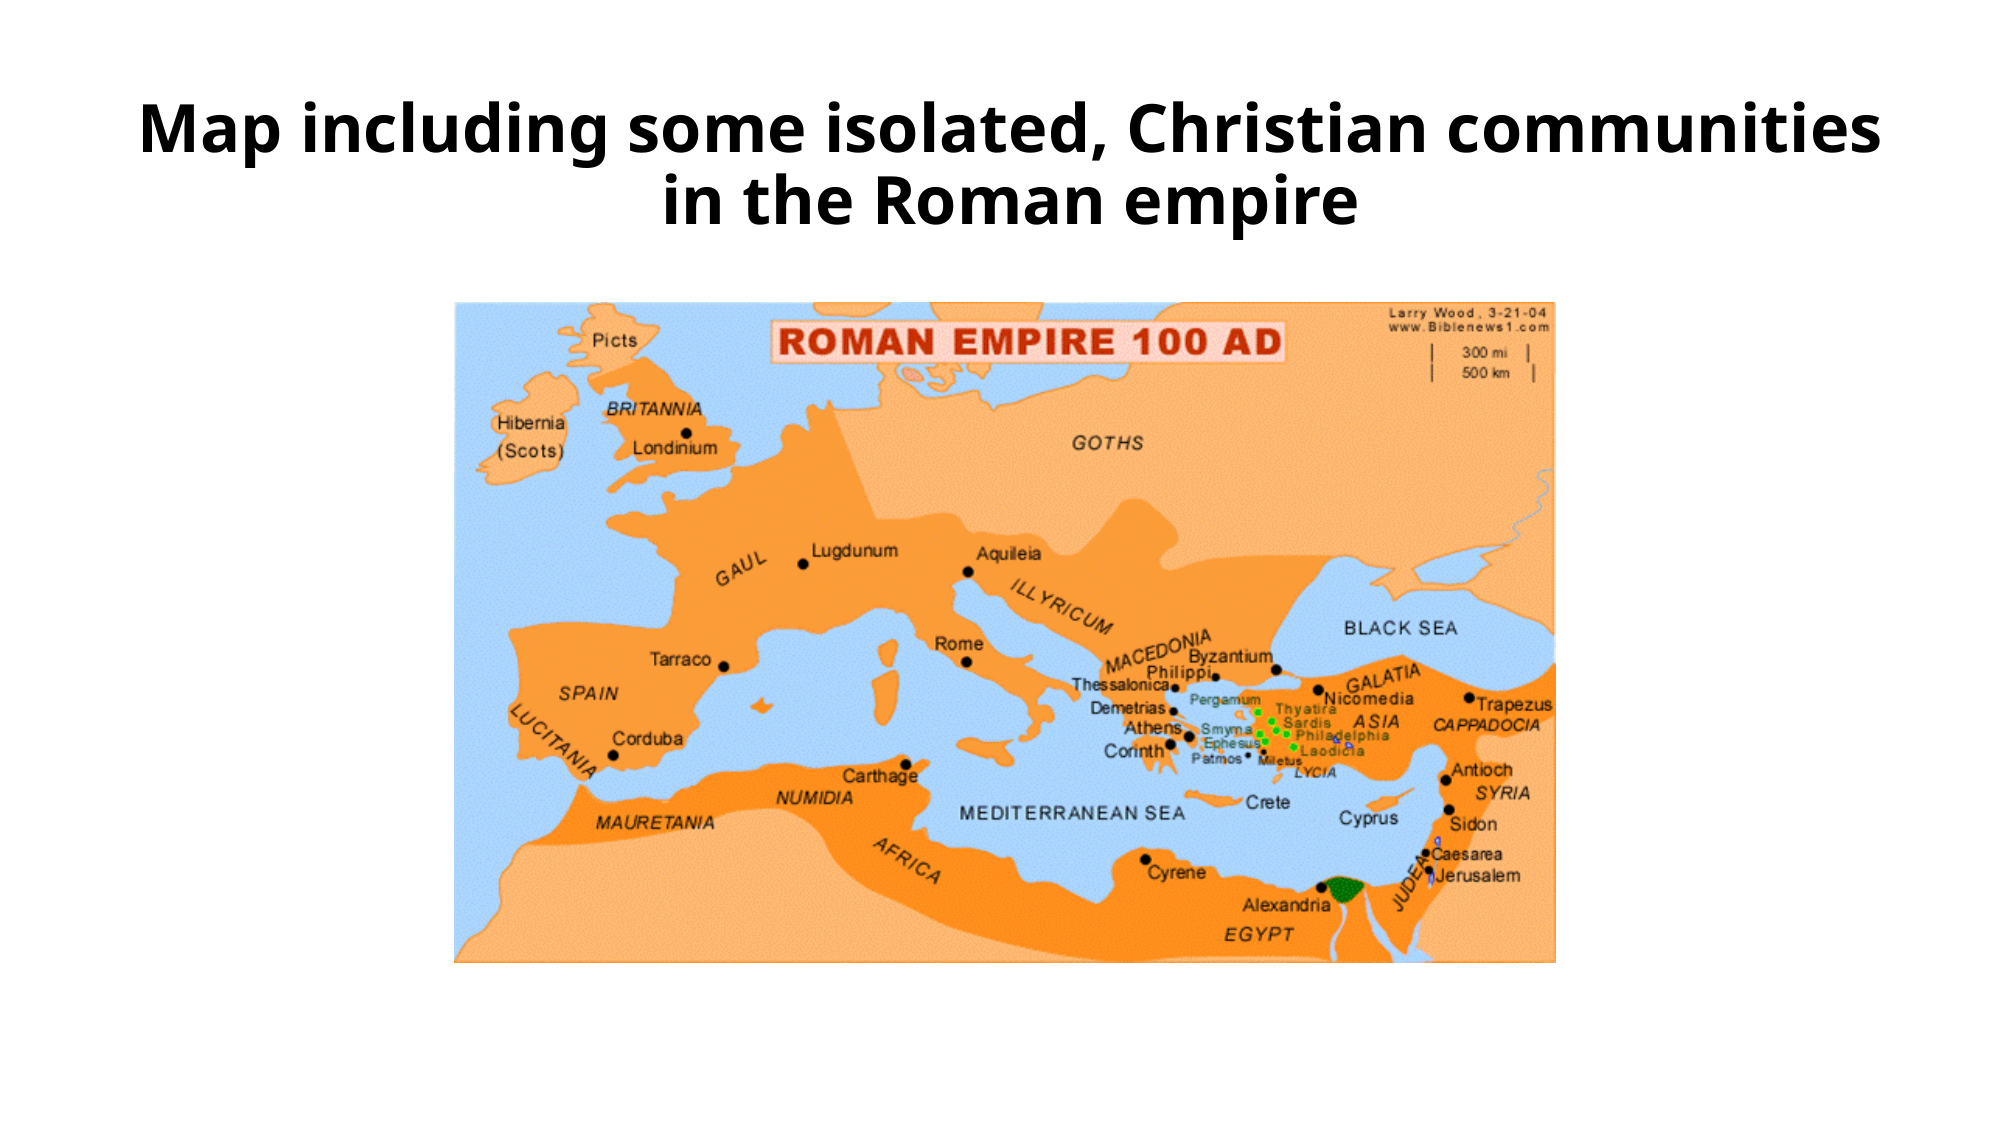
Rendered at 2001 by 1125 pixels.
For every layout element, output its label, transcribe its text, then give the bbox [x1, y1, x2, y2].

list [454, 302, 1556, 963]
title Map including some isolated, Christian communities in the Roman empire [91, 105, 1931, 228]
